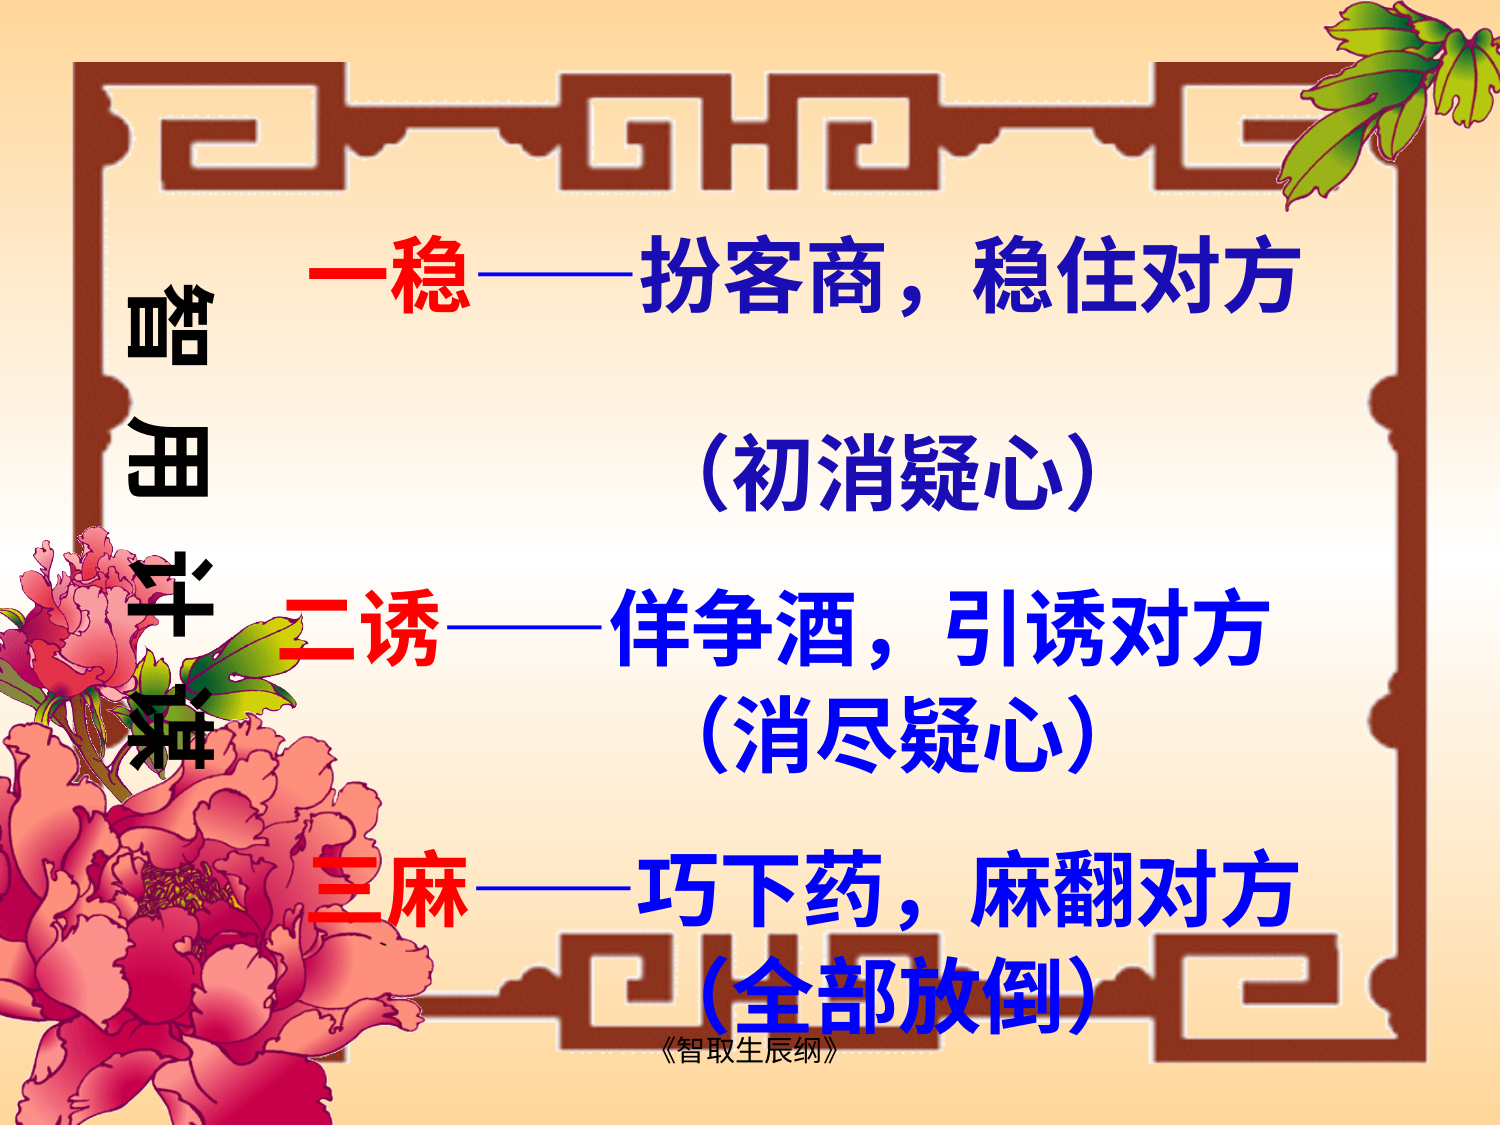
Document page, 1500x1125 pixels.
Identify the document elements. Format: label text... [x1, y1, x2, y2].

list 一稳——扮客商，稳住对方 （初消疑心） 二诱——佯争酒，引诱对方 （消尽疑心） 三麻——巧下药，麻翻对方 （全部放倒） [242, 219, 1365, 1021]
picture [0, 0, 1500, 1125]
text_box 智 用 计 谋 [93, 267, 236, 869]
footer 《智取生辰纲》 [512, 1025, 988, 1100]
